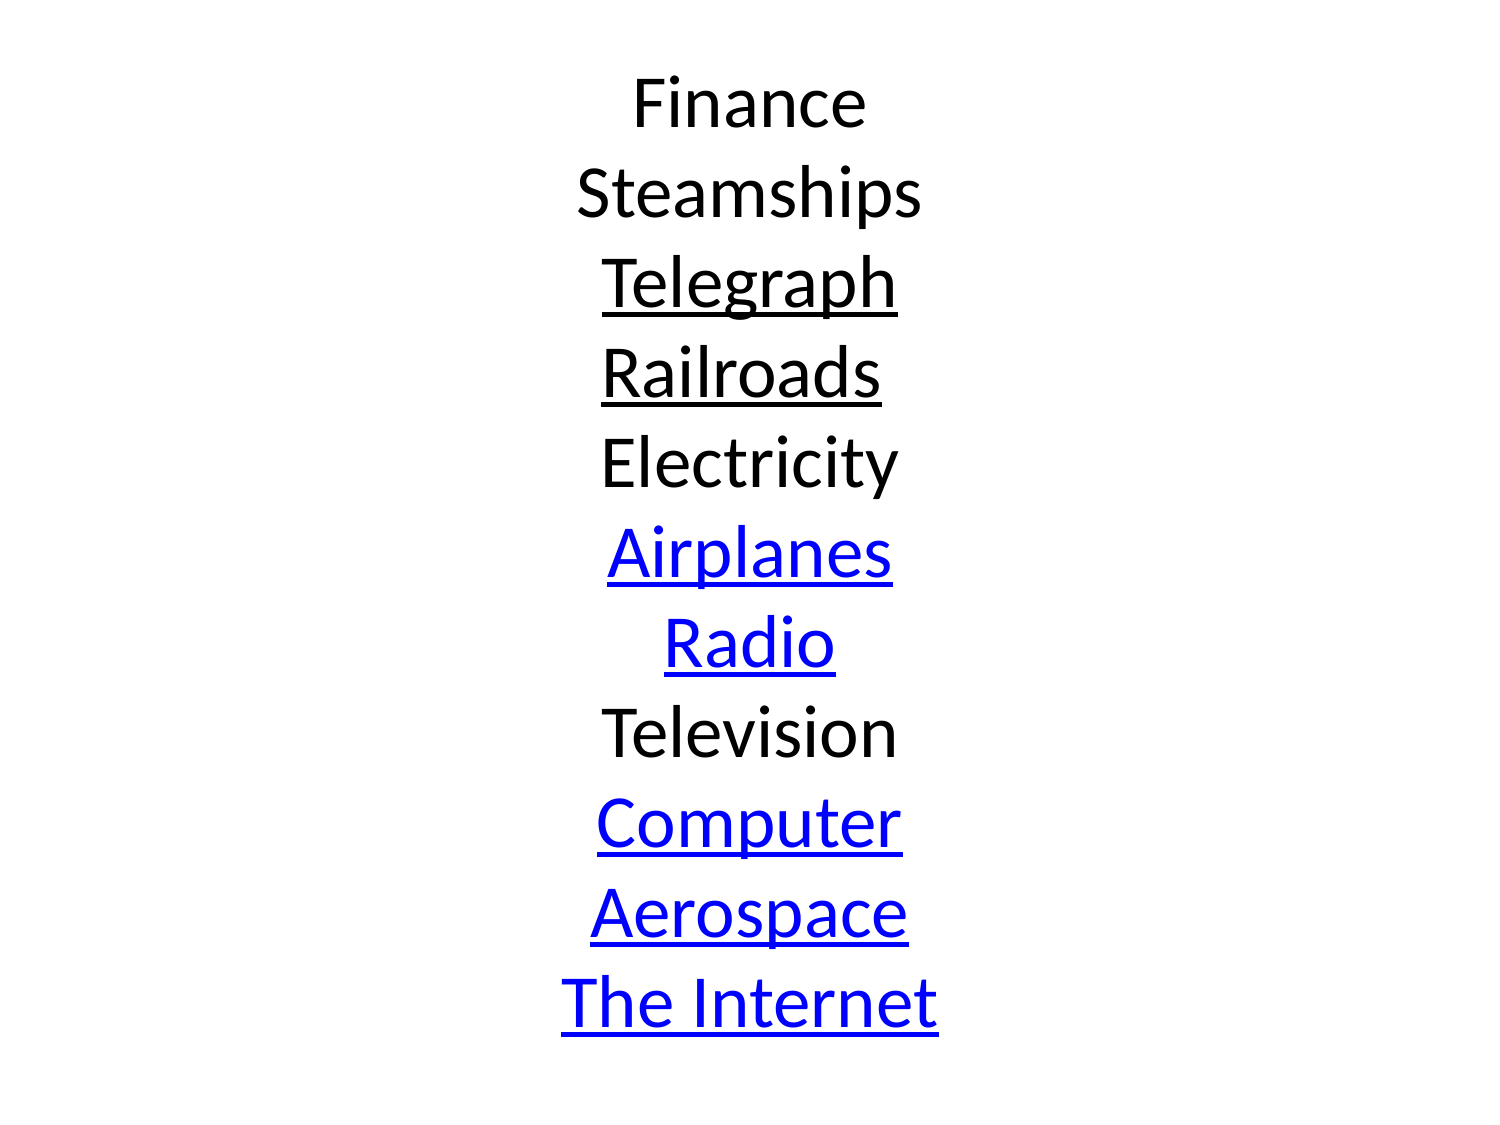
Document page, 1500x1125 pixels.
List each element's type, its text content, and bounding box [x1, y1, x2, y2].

title Finance Steamships Telegraph Railroads Electricity Airplanes Radio Television Computer Aerospace The Internet [74, 44, 1426, 1051]
